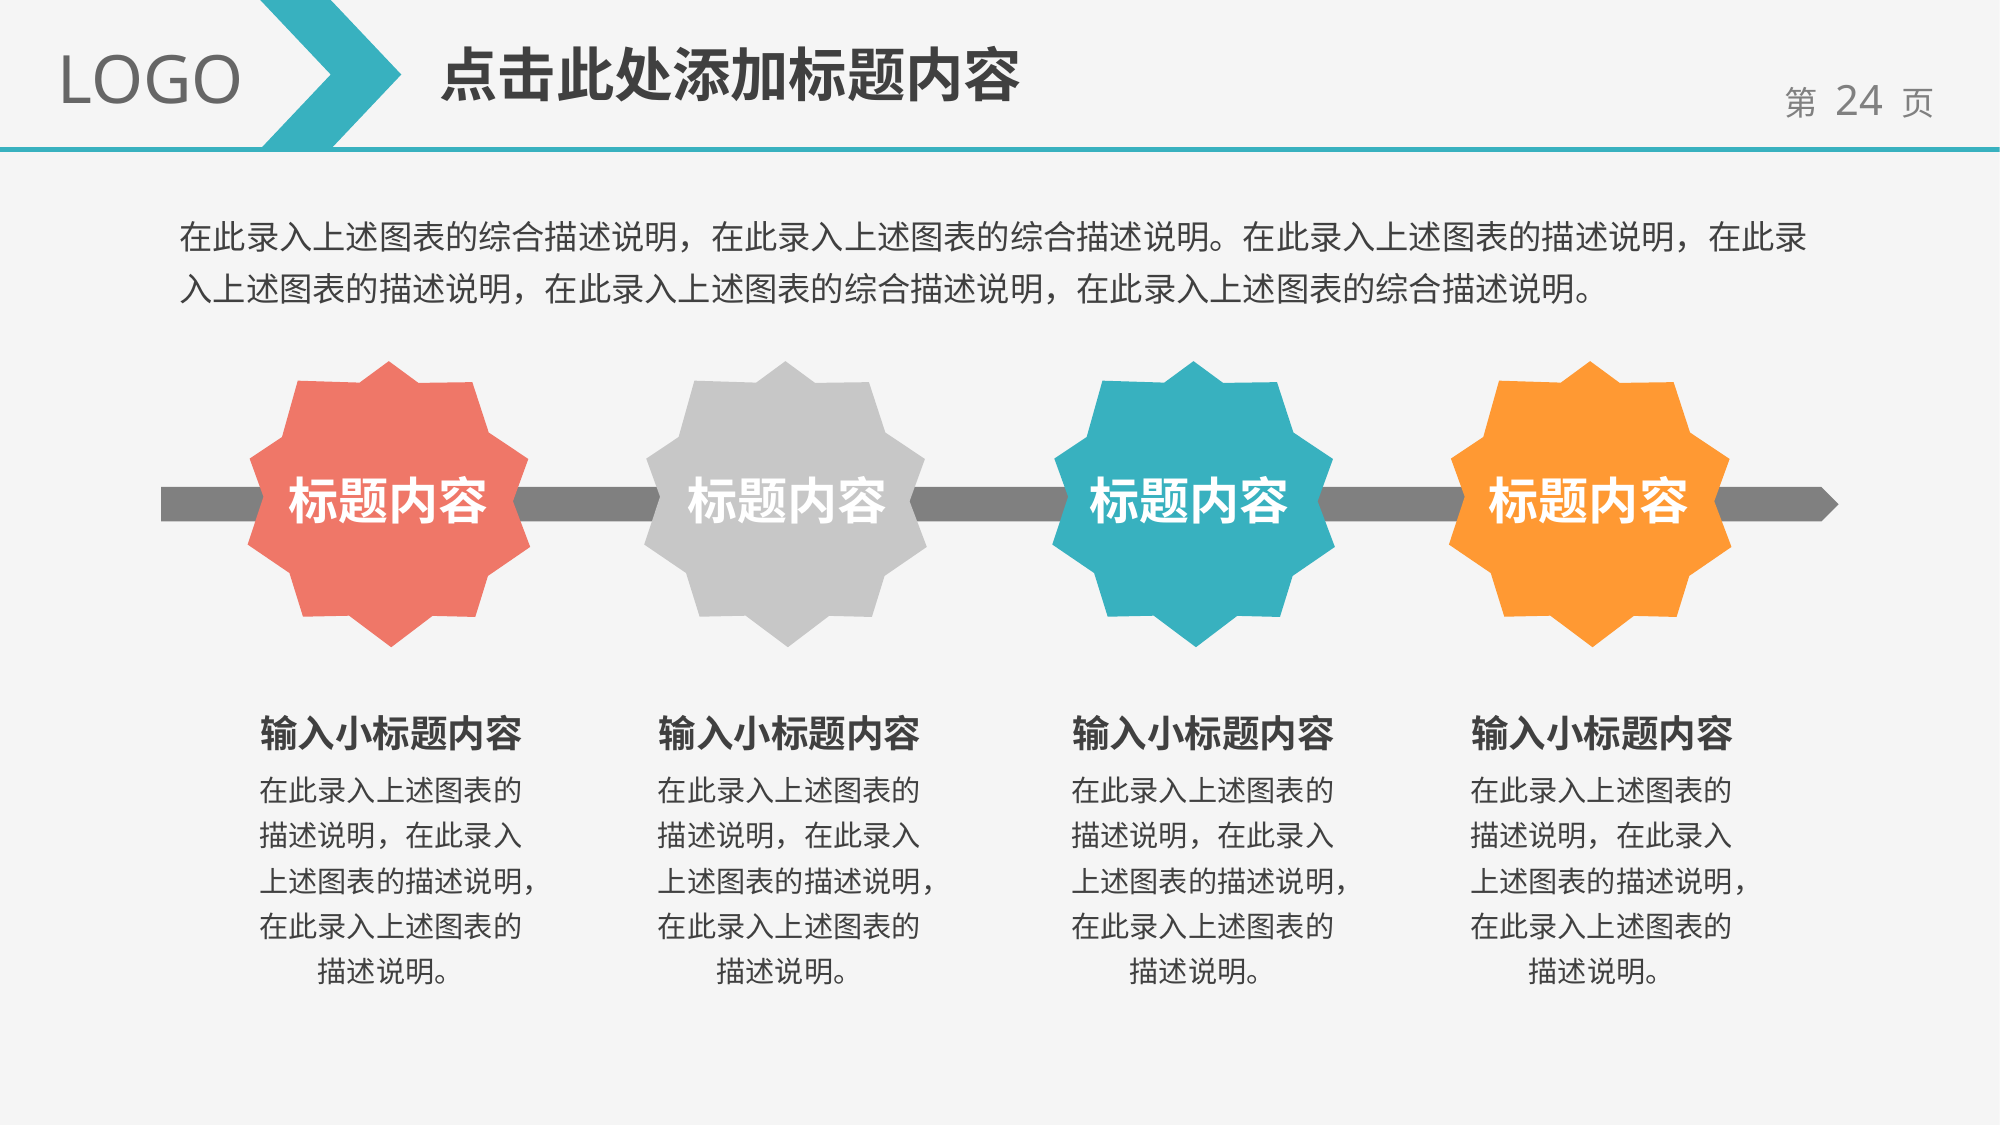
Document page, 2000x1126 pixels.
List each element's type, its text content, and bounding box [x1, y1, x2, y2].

text_box 输入小标题内容 [1057, 702, 1350, 754]
text_box [642, 359, 929, 649]
text_box 输入小标题内容 [245, 702, 538, 754]
text_box 标题内容 [1069, 460, 1310, 540]
text_box 输入小标题内容 [1455, 702, 1749, 754]
text_box [1321, 484, 1462, 524]
text_box [913, 484, 1065, 524]
text_box [1717, 484, 1841, 524]
text_box 在此录入上述图表的描述说明，在此录入上述图表的描述说明，在此录入上述图表的描述说明。 [1044, 754, 1362, 997]
text_box [159, 484, 260, 524]
text_box 标题内容 [1468, 460, 1709, 540]
text_box 标题内容 [667, 460, 908, 540]
text_box 在此录入上述图表的描述说明，在此录入上述图表的描述说明，在此录入上述图表的描述说明。 [1442, 754, 1761, 997]
text_box [1050, 359, 1337, 649]
text_box [516, 484, 657, 524]
text_box 标题内容 [267, 460, 509, 540]
text_box [1446, 359, 1734, 649]
text_box 在此录入上述图表的描述说明，在此录入上述图表的描述说明，在此录入上述图表的描述说明。 [630, 754, 949, 997]
text_box [245, 359, 533, 649]
text_box 在此录入上述图表的综合描述说明，在此录入上述图表的综合描述说明。在此录入上述图表的描述说明，在此录入上述图表的描述说明，在此录入上述图表的综合描述说明，在此录入上述图表的综合描述说明。 [164, 196, 1827, 316]
text_box 在此录入上述图表的描述说明，在此录入上述图表的描述说明，在此录入上述图表的描述说明。 [232, 754, 550, 997]
text_box 输入小标题内容 [643, 702, 937, 754]
